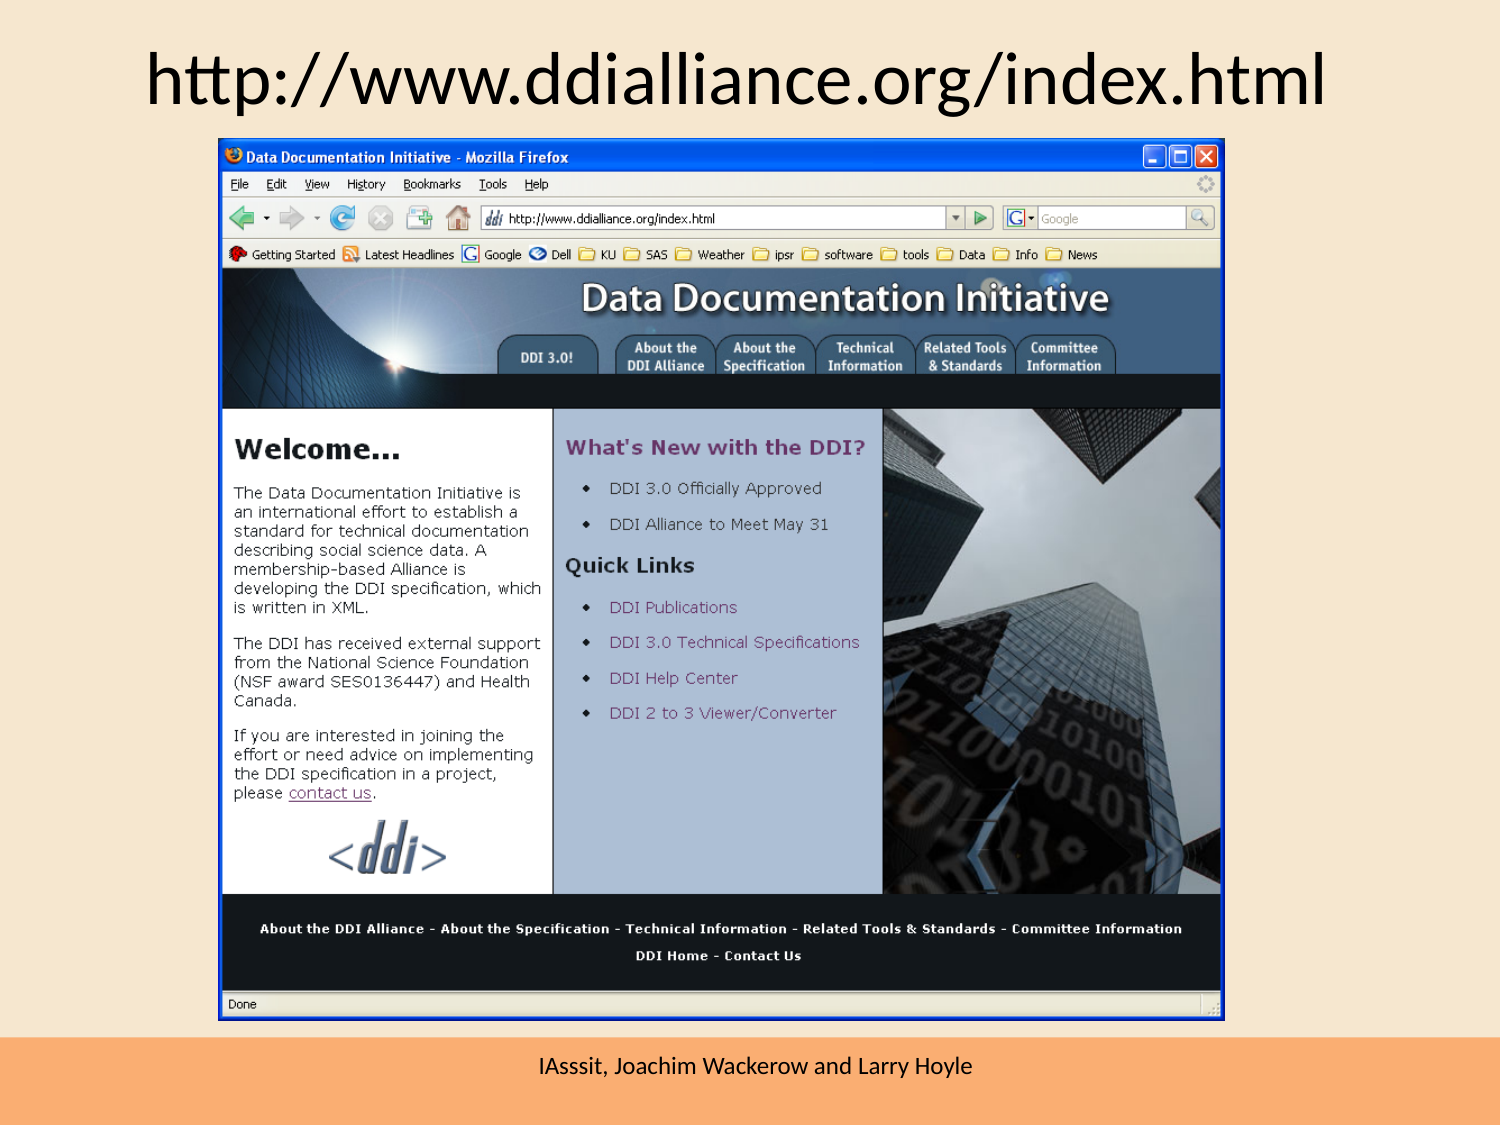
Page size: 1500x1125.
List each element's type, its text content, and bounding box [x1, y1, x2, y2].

footer IAsssit, Joachim Wackerow and Larry Hoyle [399, 1042, 1113, 1103]
title http://www.ddialliance.org/index.html [0, 0, 1475, 150]
picture [217, 138, 1225, 1021]
